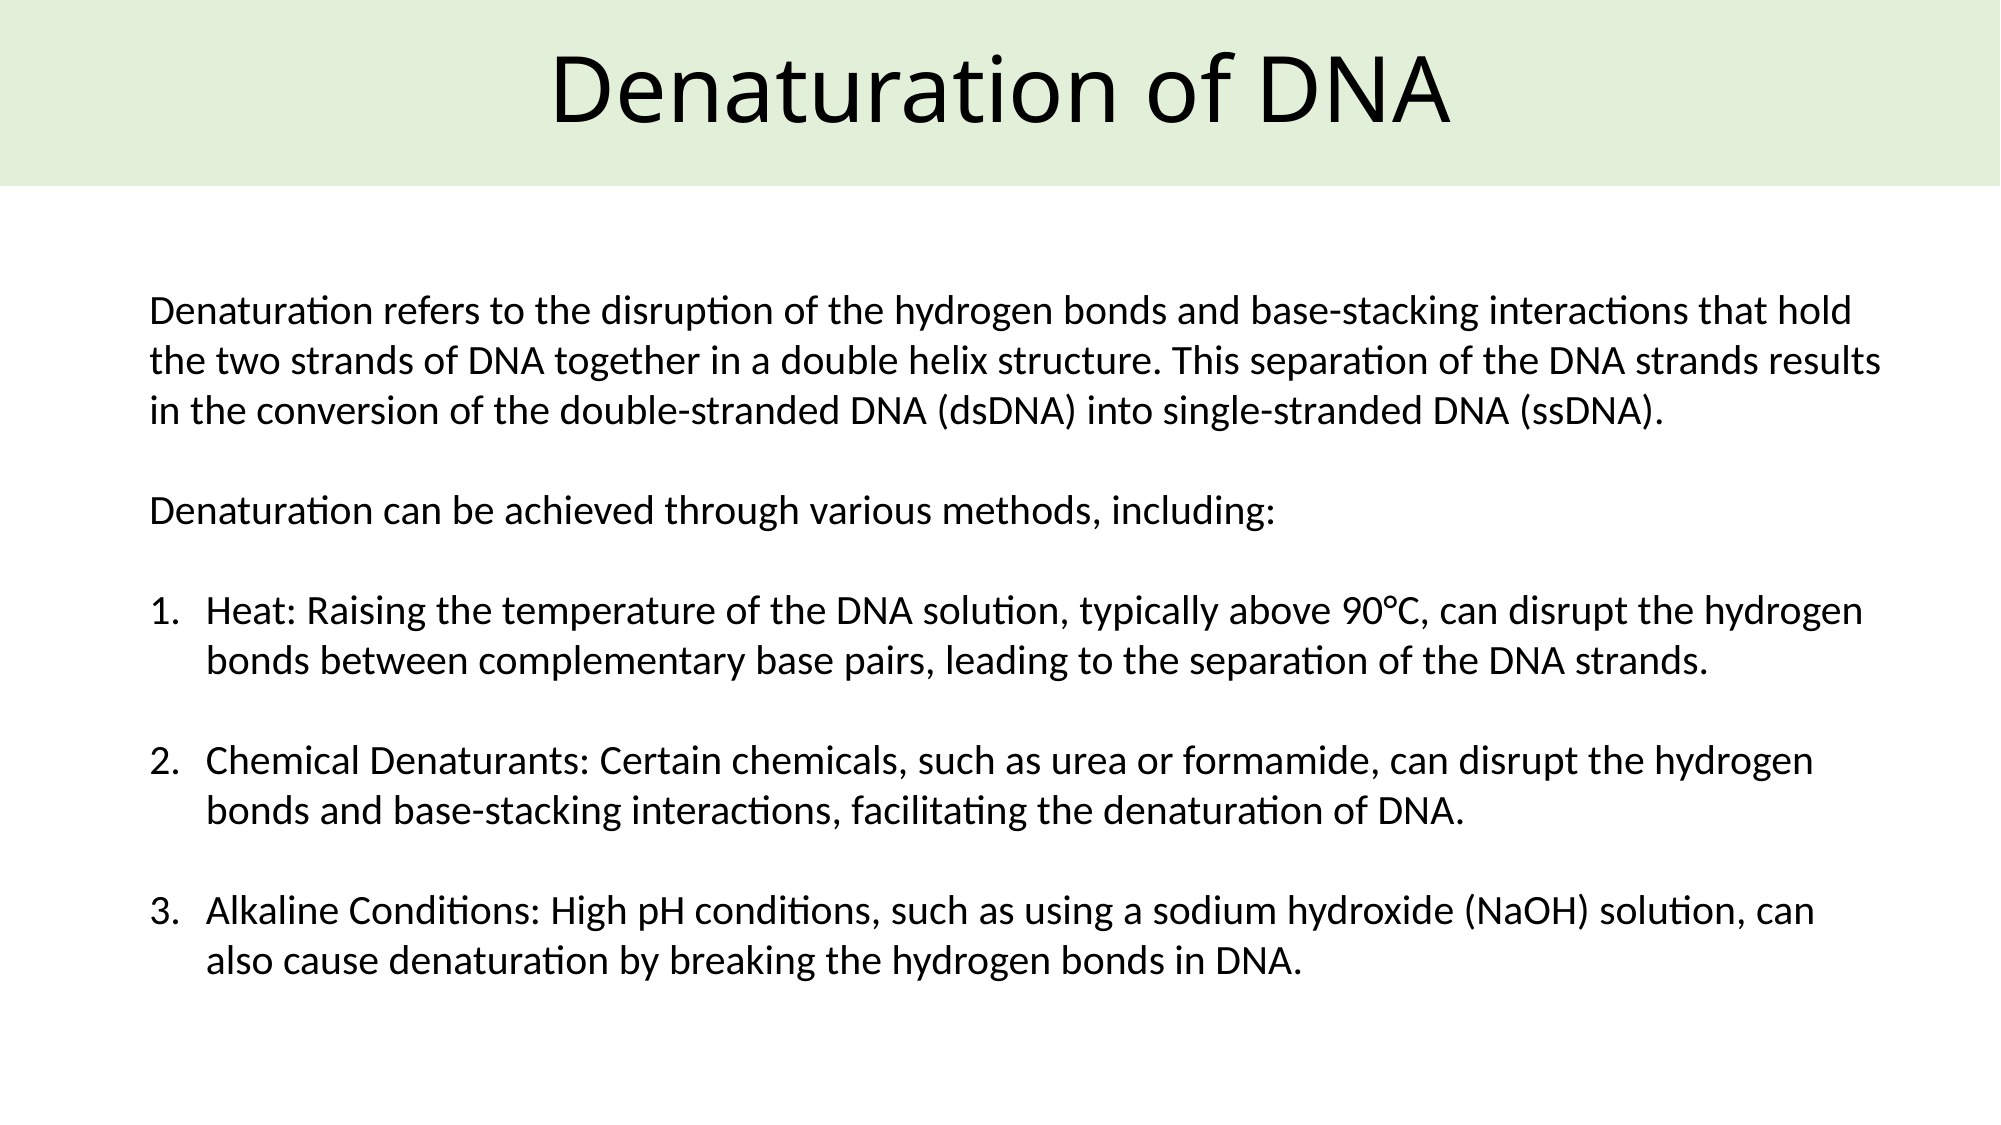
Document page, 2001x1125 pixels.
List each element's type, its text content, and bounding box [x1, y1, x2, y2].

text_box Denaturation refers to the disruption of the hydrogen bonds and base-stacking interactions that hold the two strands of DNA together in a double helix structure. This separation of the DNA strands results in the conversion of the double-stranded DNA (dsDNA) into single-stranded DNA (ssDNA). Denaturation can be achieved through various methods, including: Heat: Raising the temperature of the DNA solution, typically above 90°C, can disrupt the hydrogen bonds between complementary base pairs, leading to the separation of the DNA strands. Chemical Denaturants: Certain chemicals, such as urea or formamide, can disrupt the hydrogen bonds and base-stacking interactions, facilitating the denaturation of DNA. Alkaline Conditions: High pH conditions, such as using a sodium hydroxide (NaOH) solution, can also cause denaturation by breaking the hydrogen bonds in DNA. [134, 275, 1902, 991]
title Denaturation of DNA [0, 0, 2000, 186]
